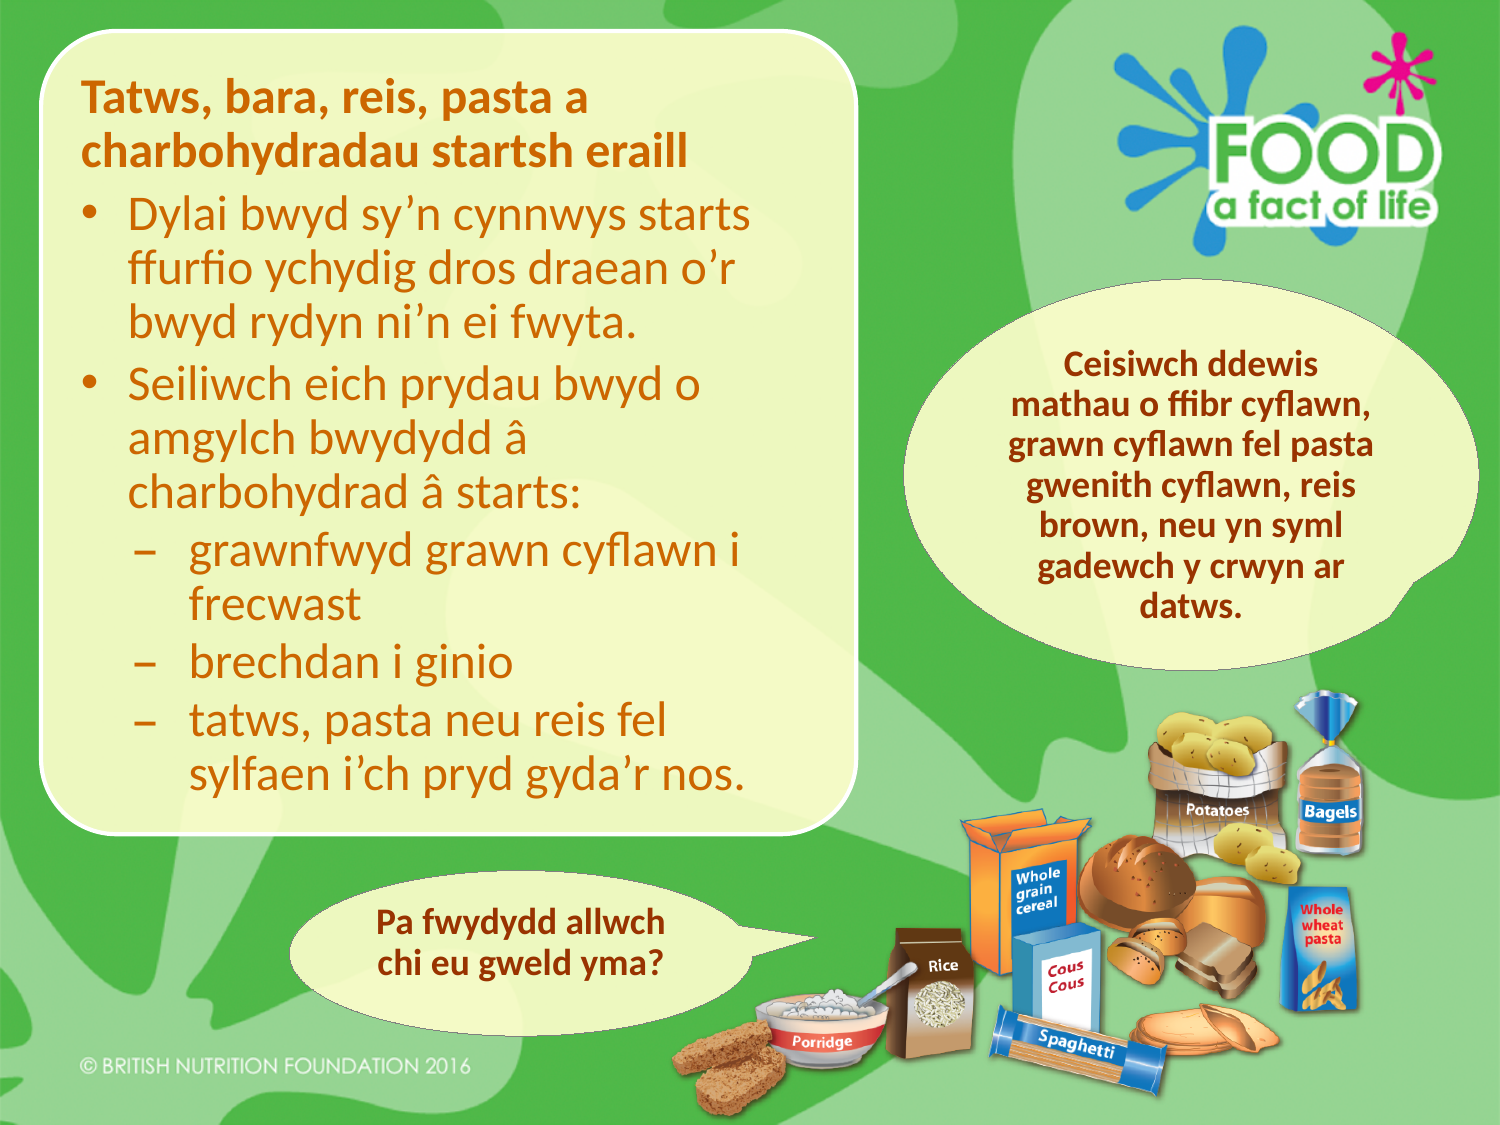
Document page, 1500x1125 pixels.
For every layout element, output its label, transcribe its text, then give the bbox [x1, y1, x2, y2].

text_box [666, 684, 1390, 1124]
text_box Tatws, bara, reis, pasta a charbohydradau startsh eraill Dylai bwyd sy’n cynnwys starts ffurfio ychydig dros draean o’r bwyd rydyn ni’n ei fwyta. Seiliwch eich prydau bwyd o amgylch bwydydd â charbohydrad â starts: grawnfwyd grawn cyflawn i frecwast brechdan i ginio tatws, pasta neu reis fel sylfaen i’ch pryd gyda’r nos. [41, 30, 857, 835]
text_box Ceisiwch ddewis mathau o ffibr cyflawn, grawn cyflawn fel pasta gwenith cyflawn, reis brown, neu yn syml gadewch y crwyn ar datws. [903, 278, 1480, 671]
text_box Pa fwydydd allwch chi eu gweld yma? [289, 870, 661, 1037]
picture [0, 0, 1500, 1125]
